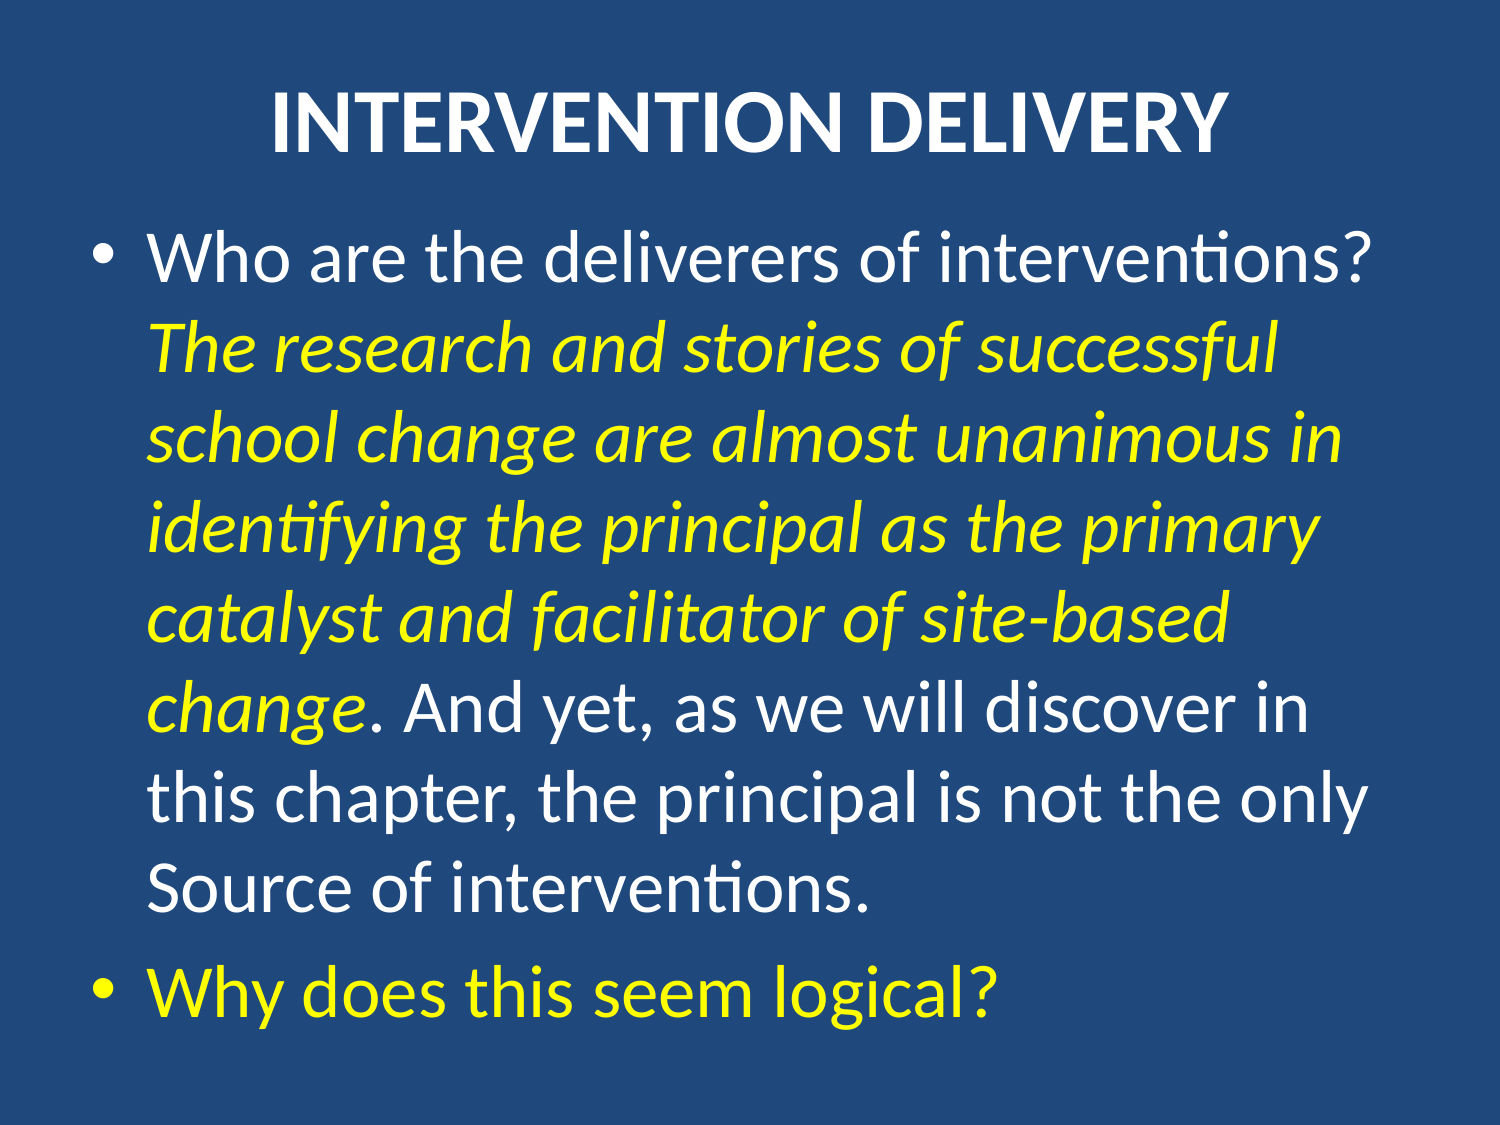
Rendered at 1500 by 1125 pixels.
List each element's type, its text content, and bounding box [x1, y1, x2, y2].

title INTERVENTION DELIVERY [75, 45, 1425, 188]
list Who are the deliverers of interventions? The research and stories of successful school change are almost unanimous in identifying the principal as the primary catalyst and facilitator of site-based change. And yet, as we will discover in this chapter, the principal is not the only Source of interventions. Why does this seem logical? [75, 200, 1450, 1075]
